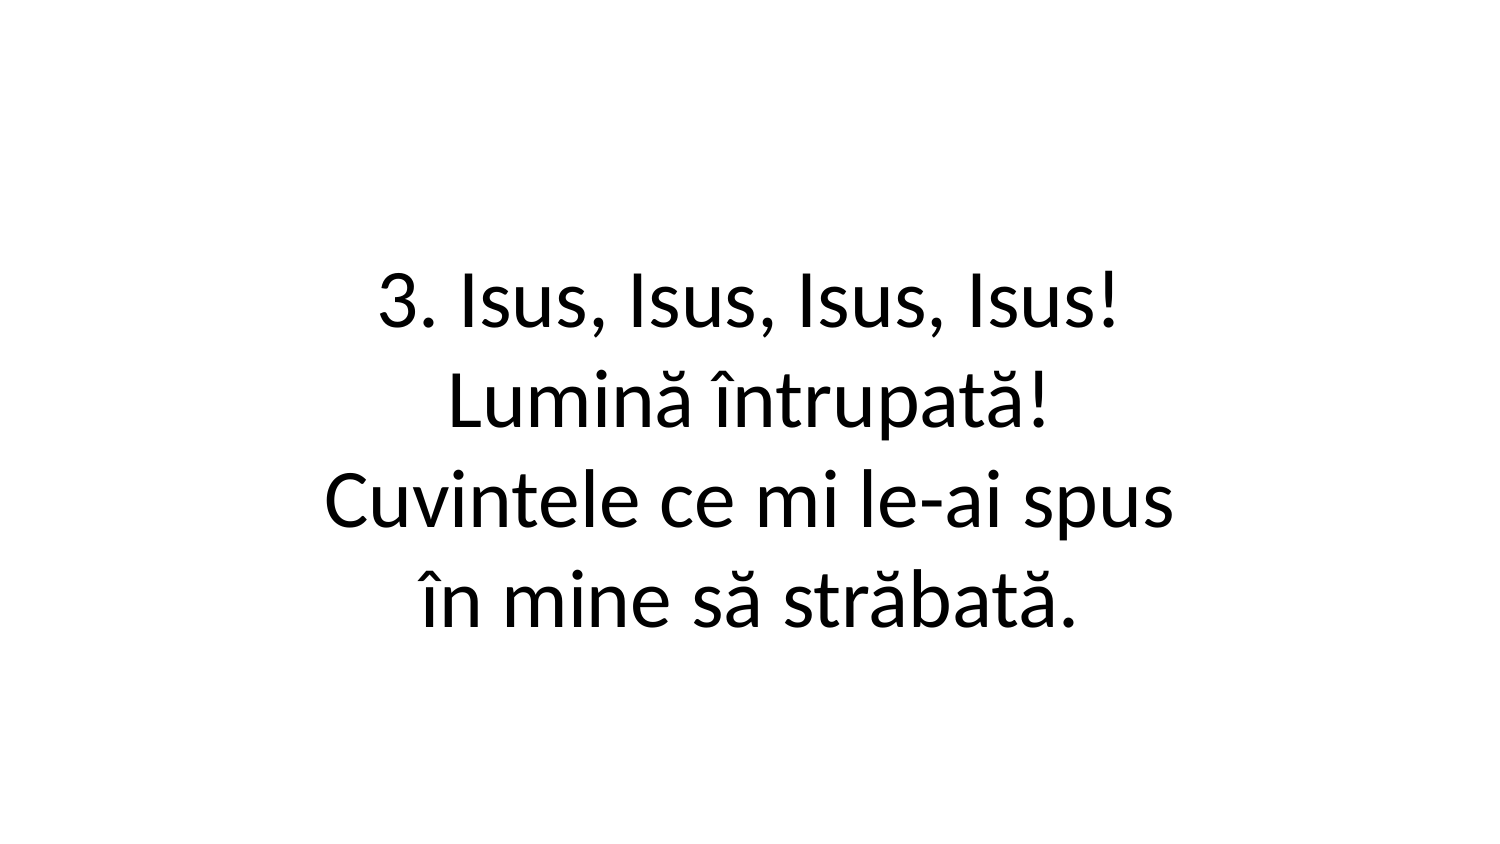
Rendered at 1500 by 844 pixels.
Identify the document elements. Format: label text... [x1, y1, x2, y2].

text_box 3. Isus, Isus, Isus, Isus! Lumină întrupată! Cuvintele ce mi le-ai spus în mine să străbată. [309, 192, 1191, 652]
